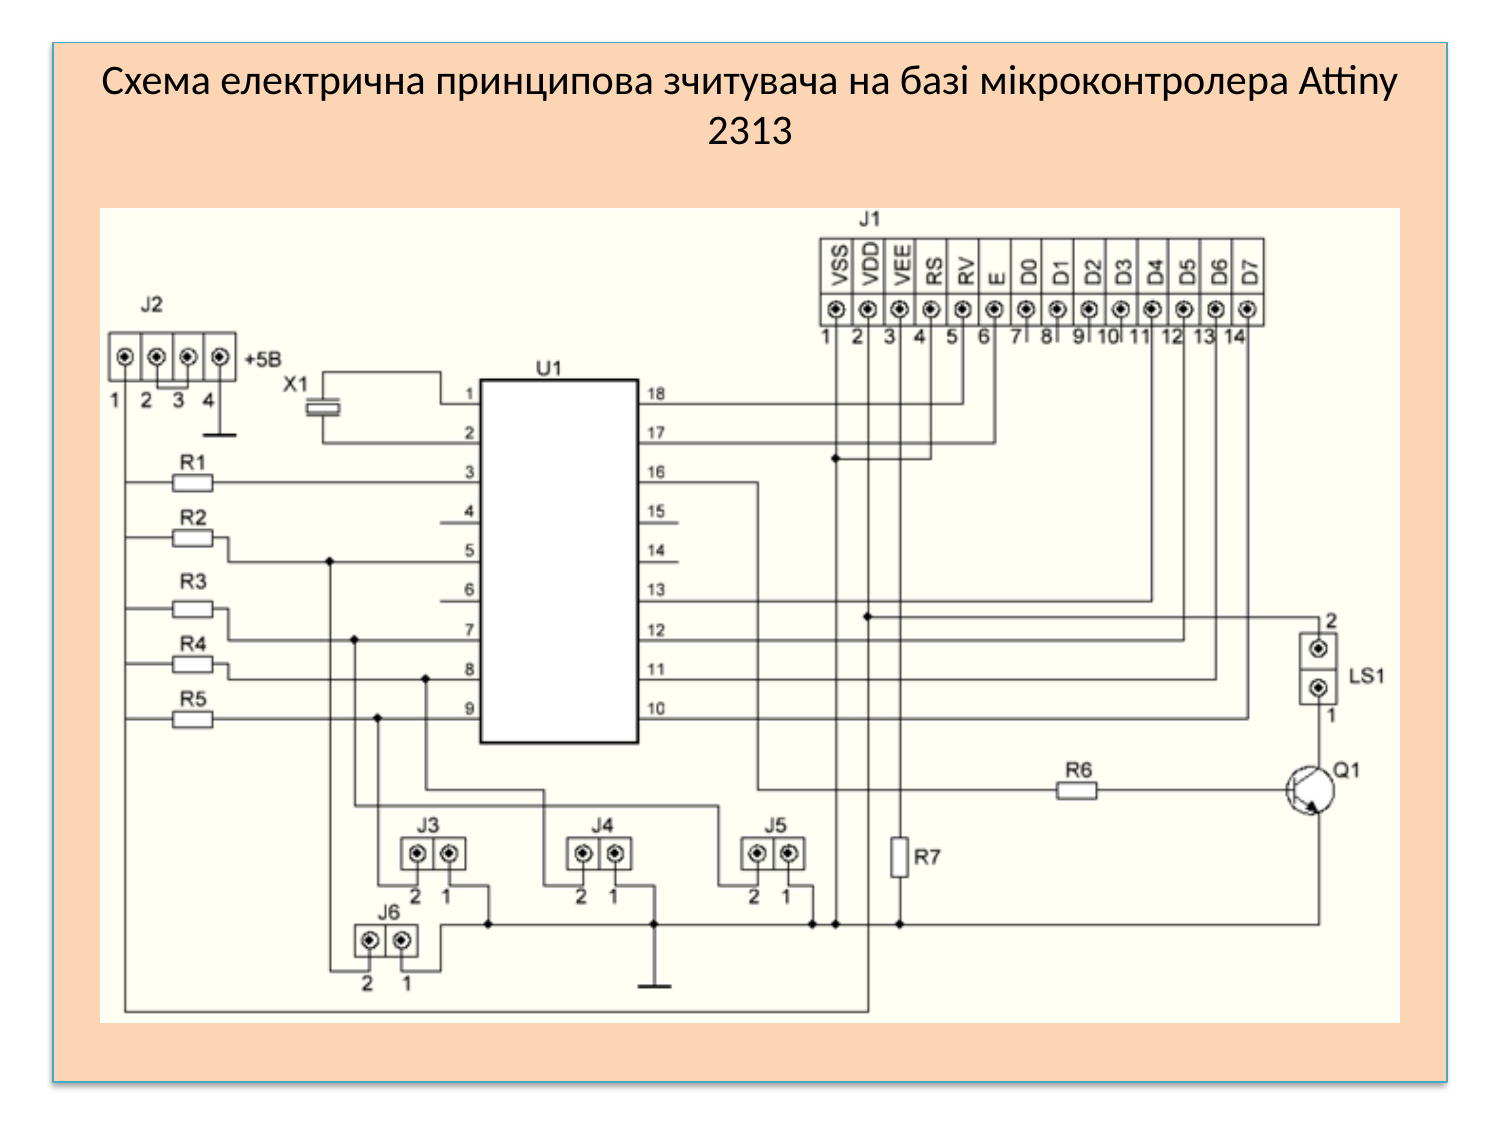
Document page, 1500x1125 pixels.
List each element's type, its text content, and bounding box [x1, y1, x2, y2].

text_box [52, 42, 1448, 1083]
title Схема електрична принципова зчитувача на базі мікроконтролера Attiny 2313 [75, 45, 1425, 161]
picture [100, 207, 1400, 1024]
